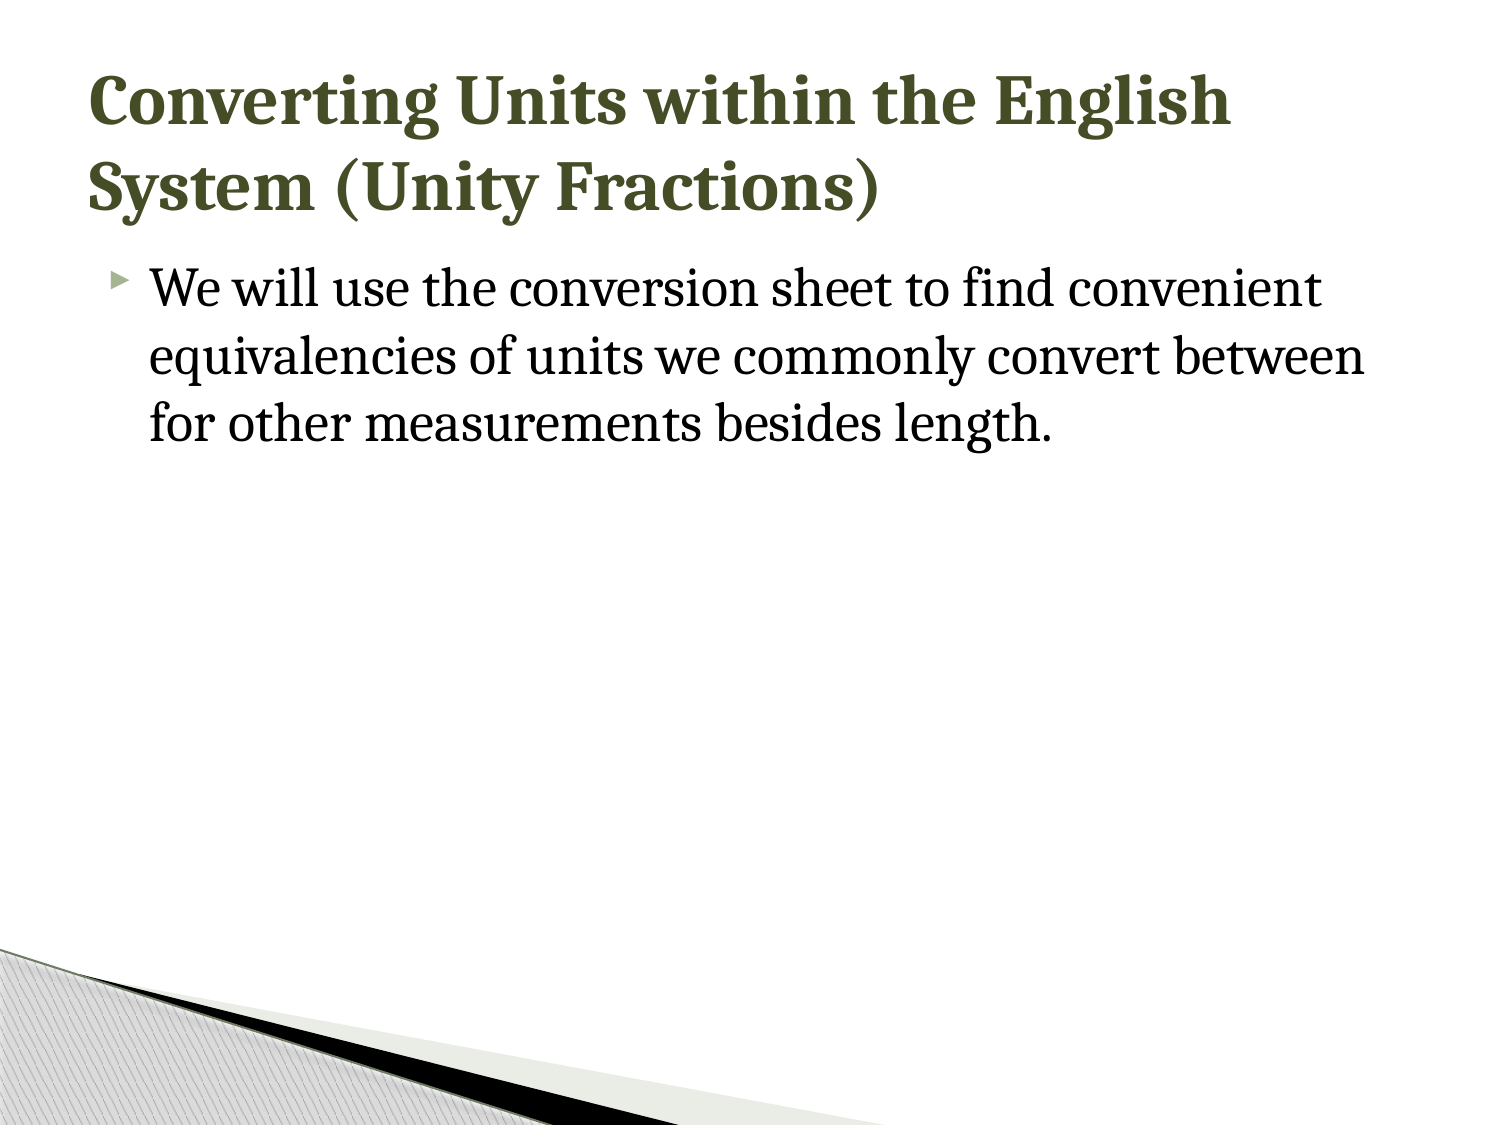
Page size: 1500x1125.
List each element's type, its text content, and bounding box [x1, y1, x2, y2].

title Converting Units within the English System (Unity Fractions) [75, 45, 1388, 233]
list We will use the conversion sheet to find convenient equivalencies of units we commonly convert between for other measurements besides length. [75, 243, 1450, 986]
